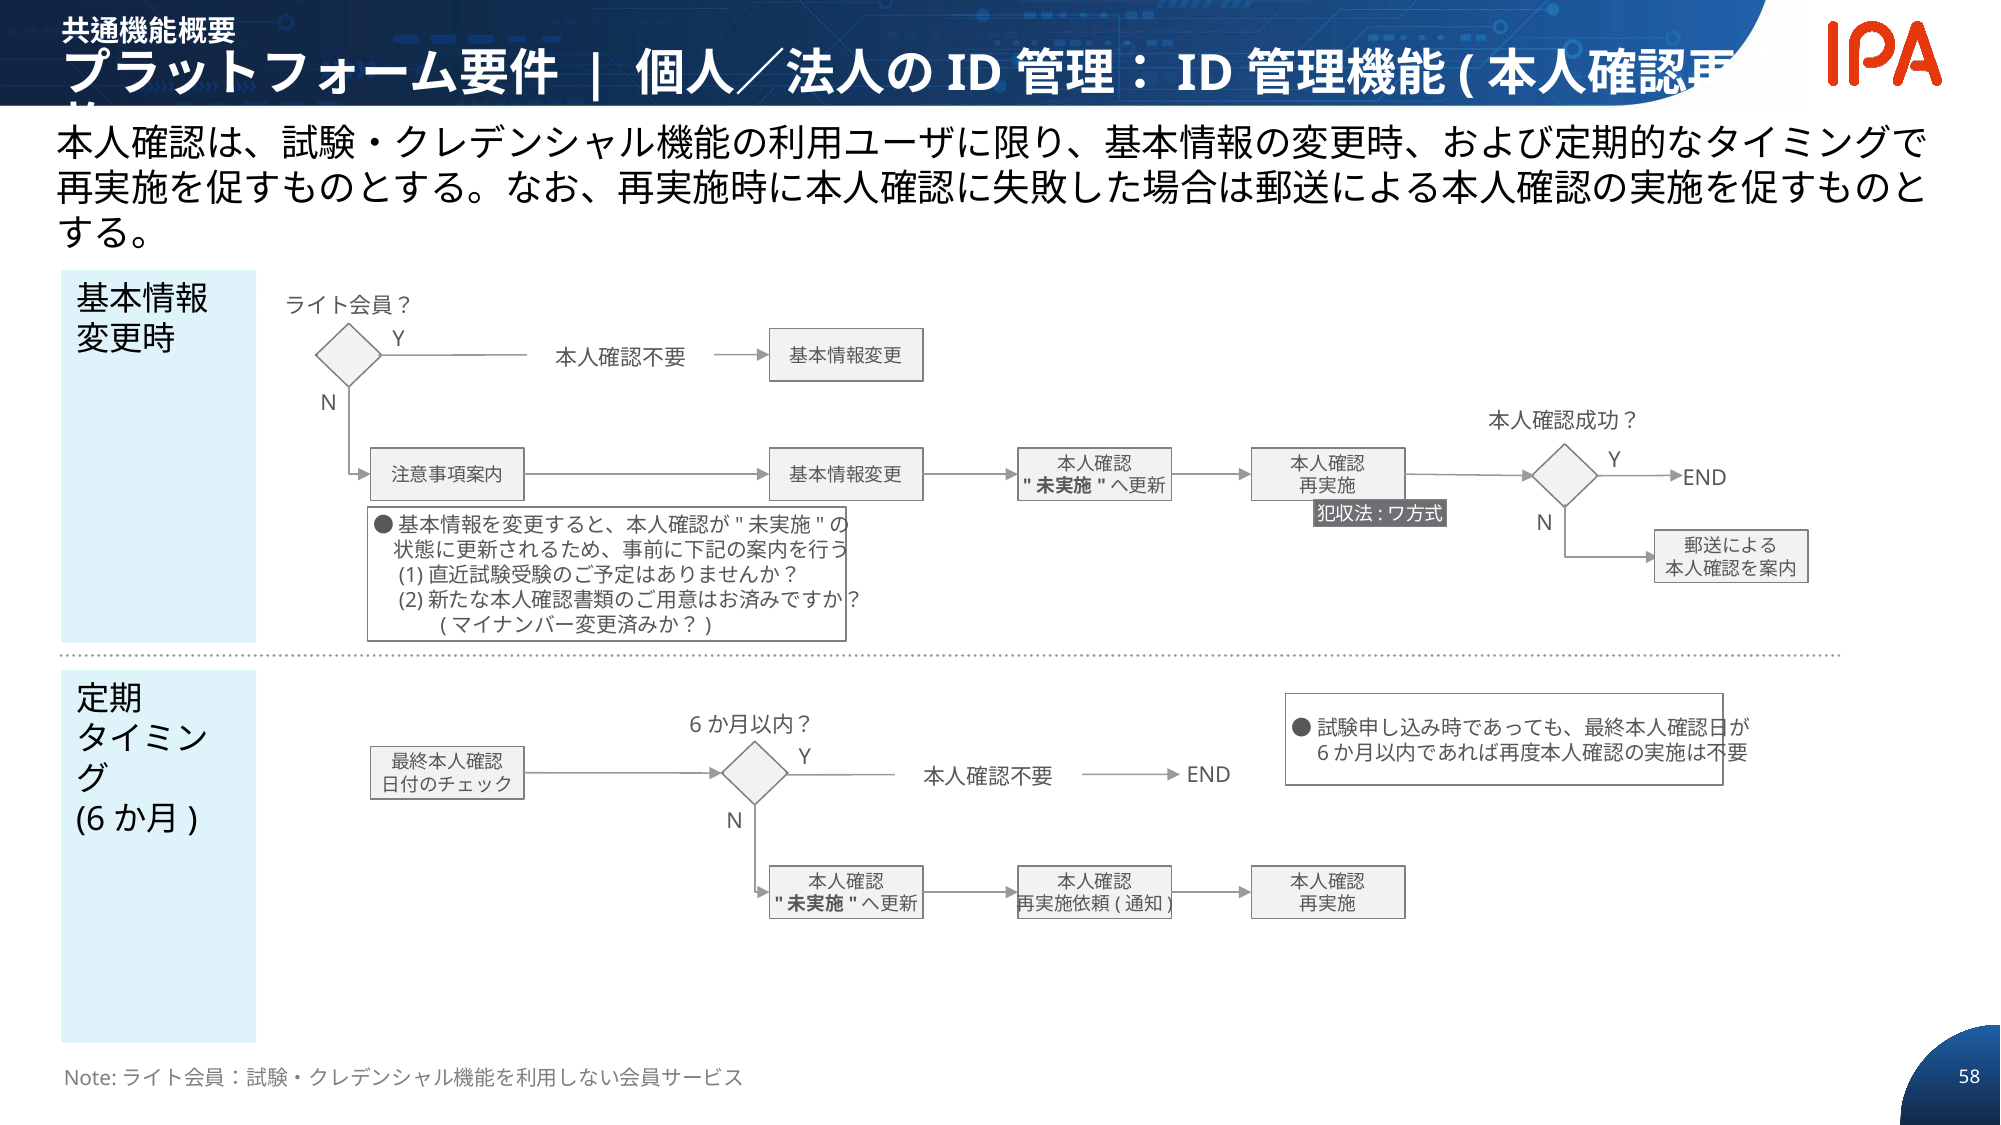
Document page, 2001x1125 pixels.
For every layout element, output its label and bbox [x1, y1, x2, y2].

picture [1828, 21, 1942, 86]
text_box [61, 16, 1794, 92]
text_box [658, 710, 847, 735]
text_box [370, 740, 1180, 830]
text_box [315, 323, 924, 412]
text_box [63, 1067, 1546, 1090]
text_box [1285, 693, 1724, 786]
text_box [315, 419, 404, 442]
text_box [60, 669, 257, 1044]
text_box [1604, 445, 1625, 470]
text_box [1470, 406, 1659, 431]
text_box [769, 865, 1406, 919]
text_box [370, 443, 1750, 578]
picture [0, 0, 1805, 108]
text_box [60, 269, 444, 643]
text_box [366, 506, 847, 642]
text_box [56, 118, 1940, 216]
text_box [1186, 760, 1254, 785]
text_box [794, 742, 815, 767]
text_box [718, 840, 807, 857]
text_box [1654, 529, 1809, 583]
text_box [388, 324, 409, 349]
